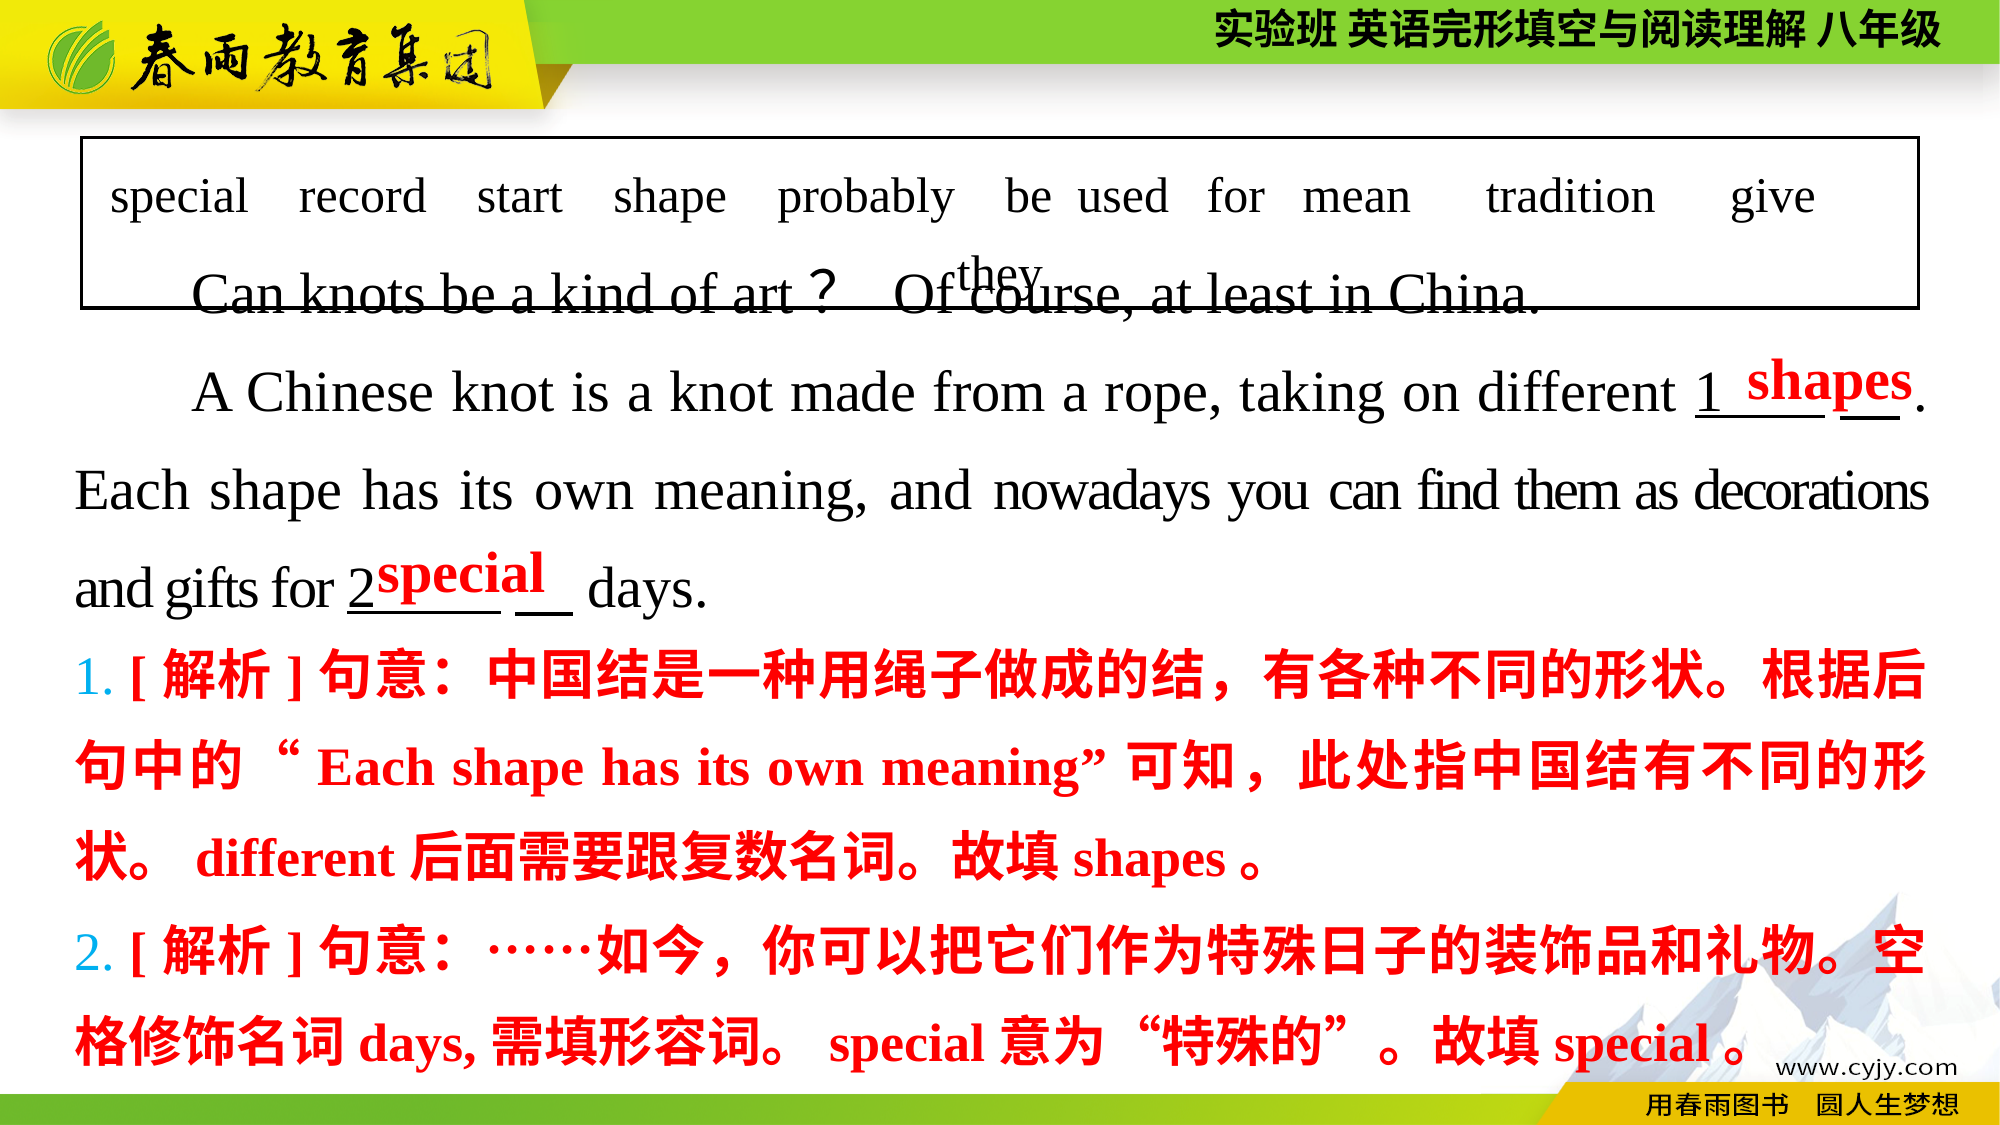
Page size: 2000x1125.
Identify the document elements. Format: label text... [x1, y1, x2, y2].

text_box special [362, 498, 562, 606]
list Can knots be a kind of art？ Of course, at least in China. A Chinese knot is a knot made from a rope, taking on different 1 . Each shape has its own meaning, and nowadays you can find them as decorations and gifts for 2 ，days. [59, 219, 1944, 606]
text_box 1. [解析]句意：中国结是一种用绳子做成的结，有各种不同的形状。根据后句中的“Each shape has its own meaning”可知，此处指中国结有不同的形状。different后面需要跟复数名词。故填shapes。 [59, 606, 1944, 882]
text_box 2. [解析]句意：……如今，你可以把它们作为特殊日子的装饰品和礼物。空格修饰名词days,需填形容词。special意为“特殊的”。故填special。 [59, 882, 1944, 1080]
text_box special record start shape probably be used for mean tradition give they [81, 137, 1919, 309]
picture [0, 0, 2000, 1125]
text_box shapes [1733, 305, 1929, 419]
